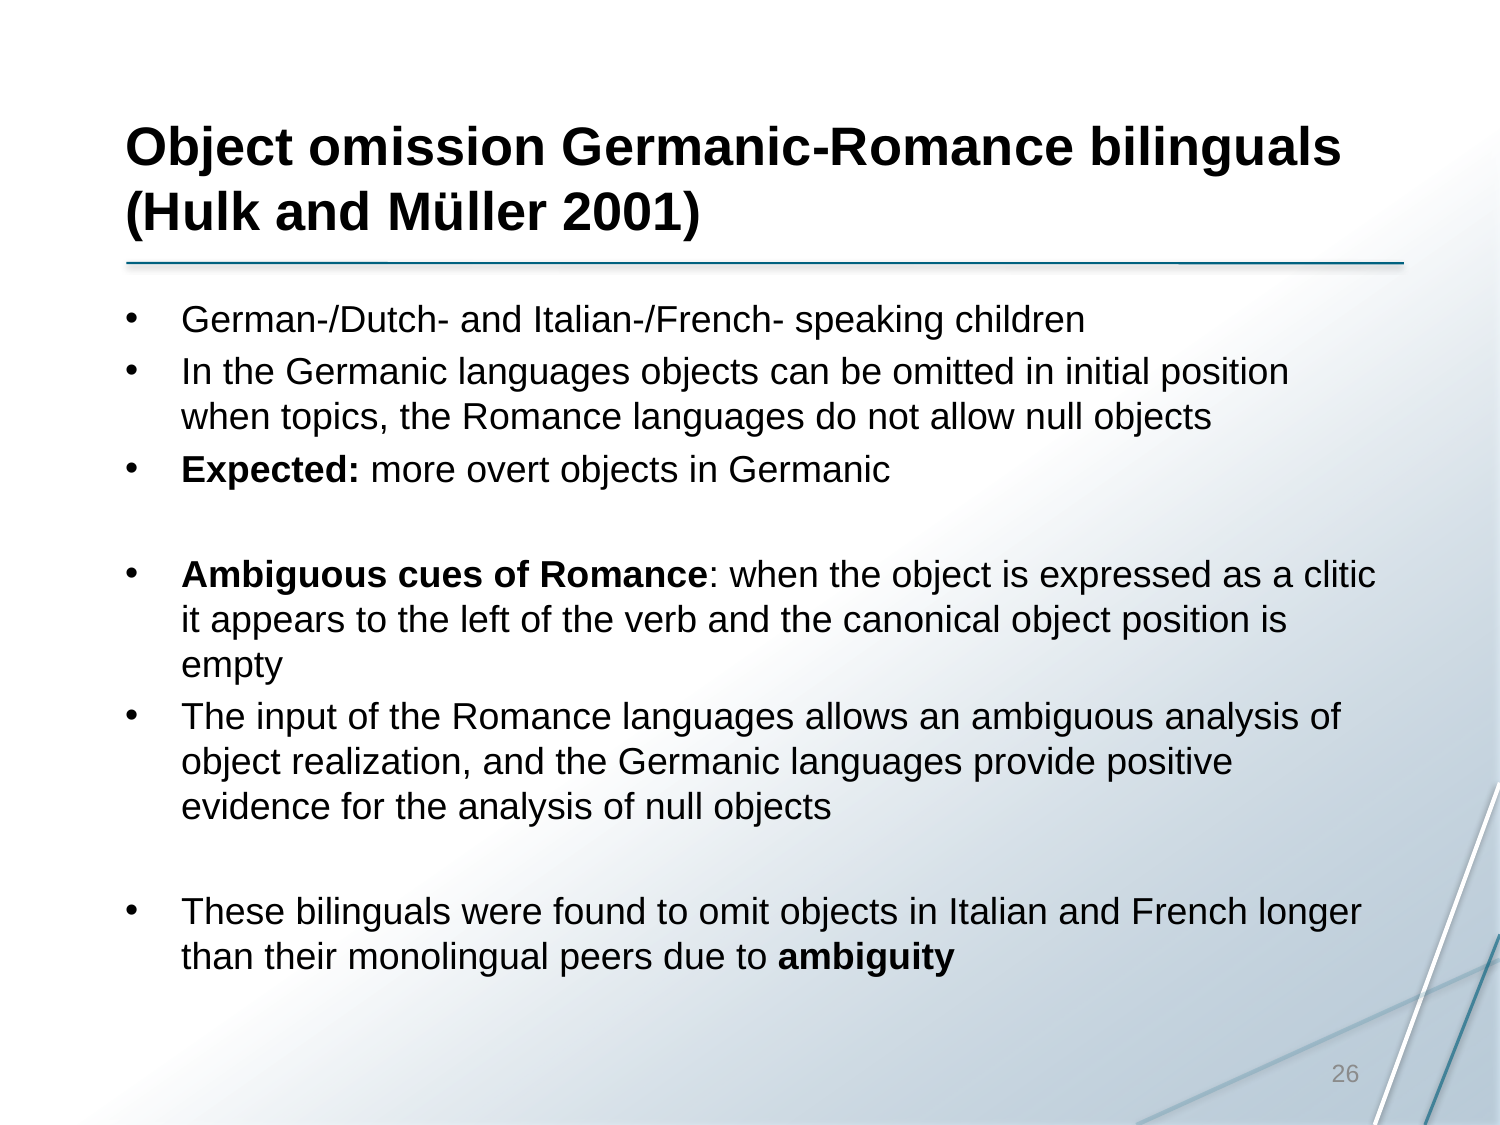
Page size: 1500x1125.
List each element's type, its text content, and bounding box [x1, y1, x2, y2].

title Object omission Germanic-Romance bilinguals (Hulk and Müller 2001) [109, 49, 1403, 249]
list German-/Dutch- and Italian-/French- speaking children In the Germanic languages objects can be omitted in initial position when topics, the Romance languages do not allow null objects Expected: more overt objects in Germanic Ambiguous cues of Romance: when the object is expressed as a clitic it appears to the left of the verb and the canonical object position is empty The input of the Romance languages allows an ambiguous analysis of object realization, and the Germanic languages provide positive evidence for the analysis of null objects These bilinguals were found to omit objects in Italian and French longer than their monolingual peers due to ambiguity [109, 287, 1404, 1071]
slide_number 26 [1074, 1042, 1375, 1103]
